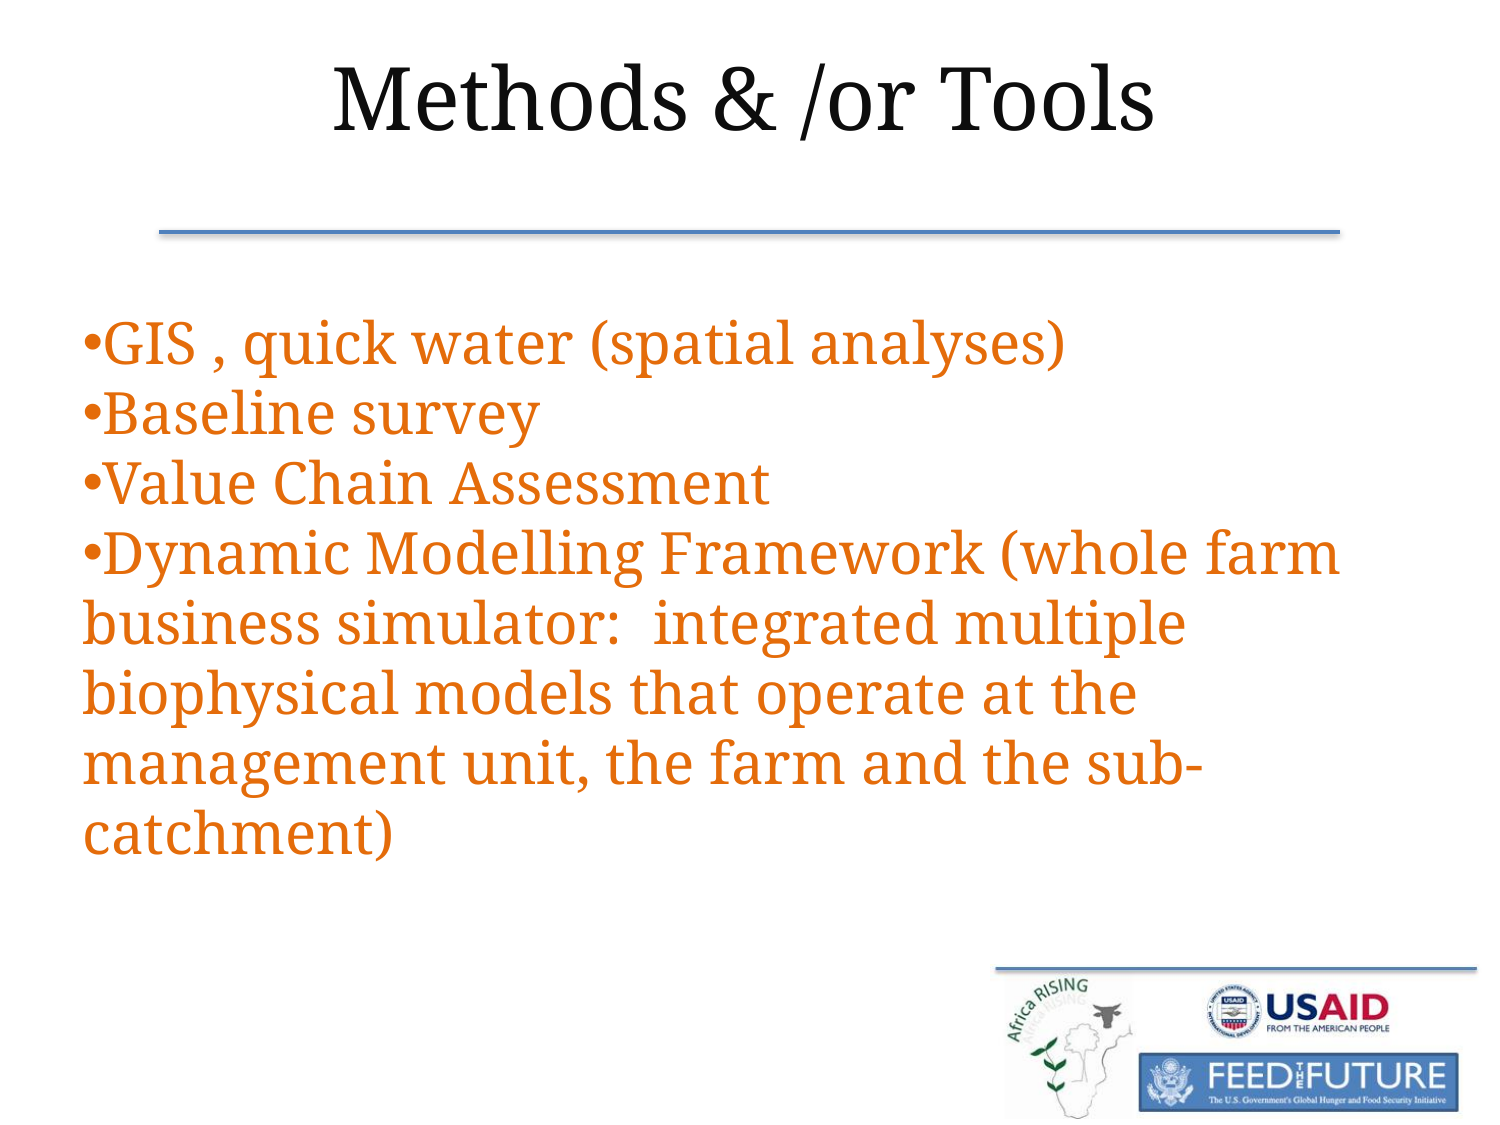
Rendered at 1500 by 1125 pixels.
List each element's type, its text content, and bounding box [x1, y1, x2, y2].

text_box GIS , quick water (spatial analyses) Baseline survey Value Chain Assessment Dynamic Modelling Framework (whole farm business simulator: integrated multiple biophysical models that operate at the management unit, the farm and the sub-catchment) [76, 326, 1400, 846]
picture [990, 963, 1483, 1119]
text_box Methods & /or Tools [76, 42, 1412, 153]
